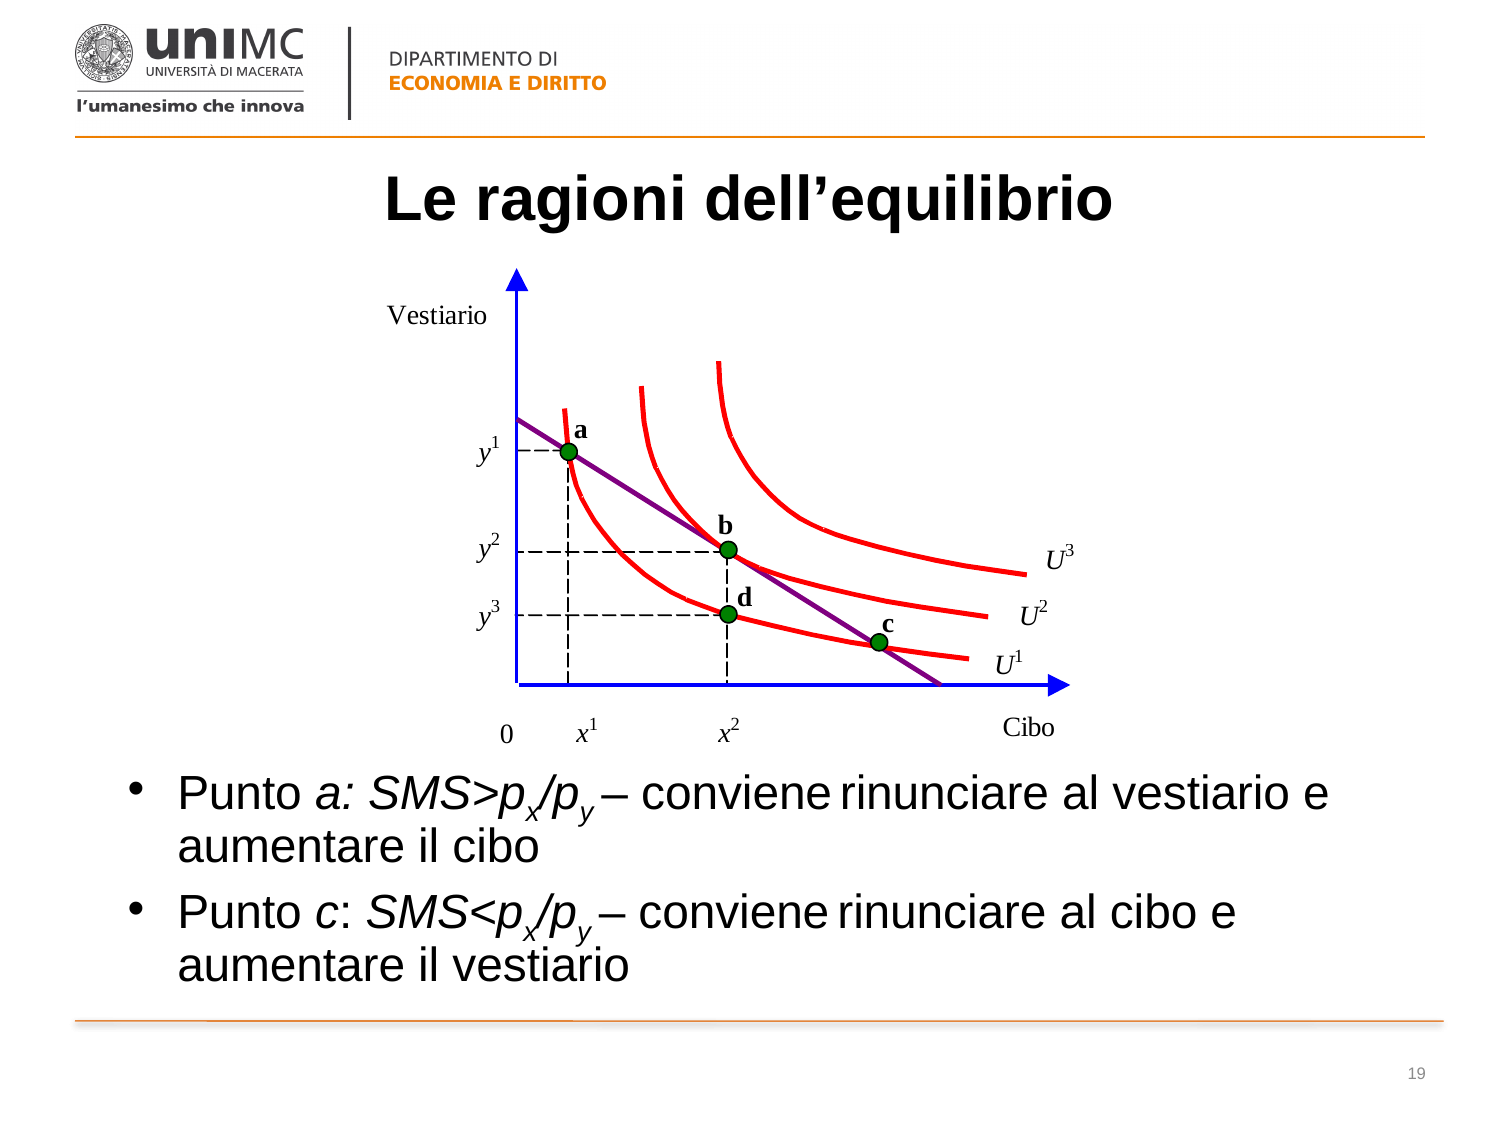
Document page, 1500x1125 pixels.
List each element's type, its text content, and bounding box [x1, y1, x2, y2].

slide_number 19 [1091, 1042, 1442, 1103]
picture [75, 24, 1425, 138]
title Le ragioni dell’equilibrio [75, 149, 1425, 241]
list Punto a: SMS>px/py – conviene rinunciare al vestiario e aumentare il cibo Punto c: SMS<px/py – conviene rinunciare al cibo e aumentare il vestiario [112, 755, 1388, 1000]
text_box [369, 264, 1124, 777]
